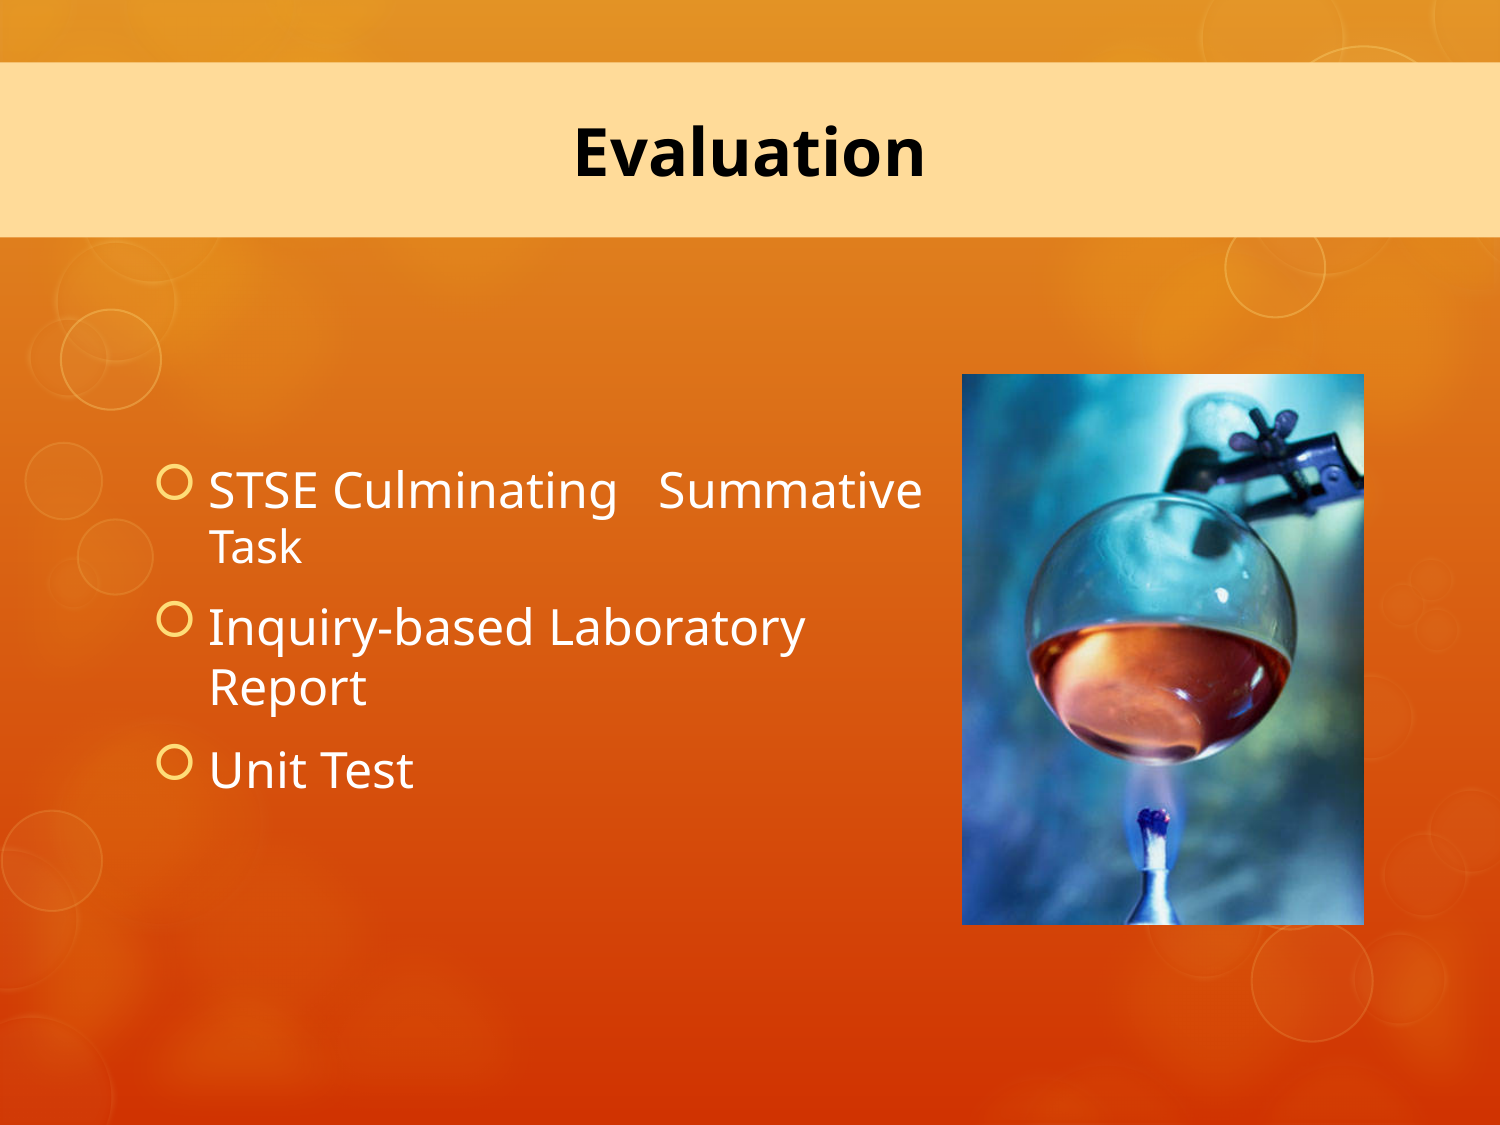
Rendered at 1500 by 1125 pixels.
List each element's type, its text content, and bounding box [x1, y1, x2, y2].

list STSE Culminating Summative Task Inquiry-based Laboratory Report Unit Test [137, 419, 954, 838]
picture [961, 374, 1365, 926]
text_box Evaluation [0, 62, 1500, 238]
